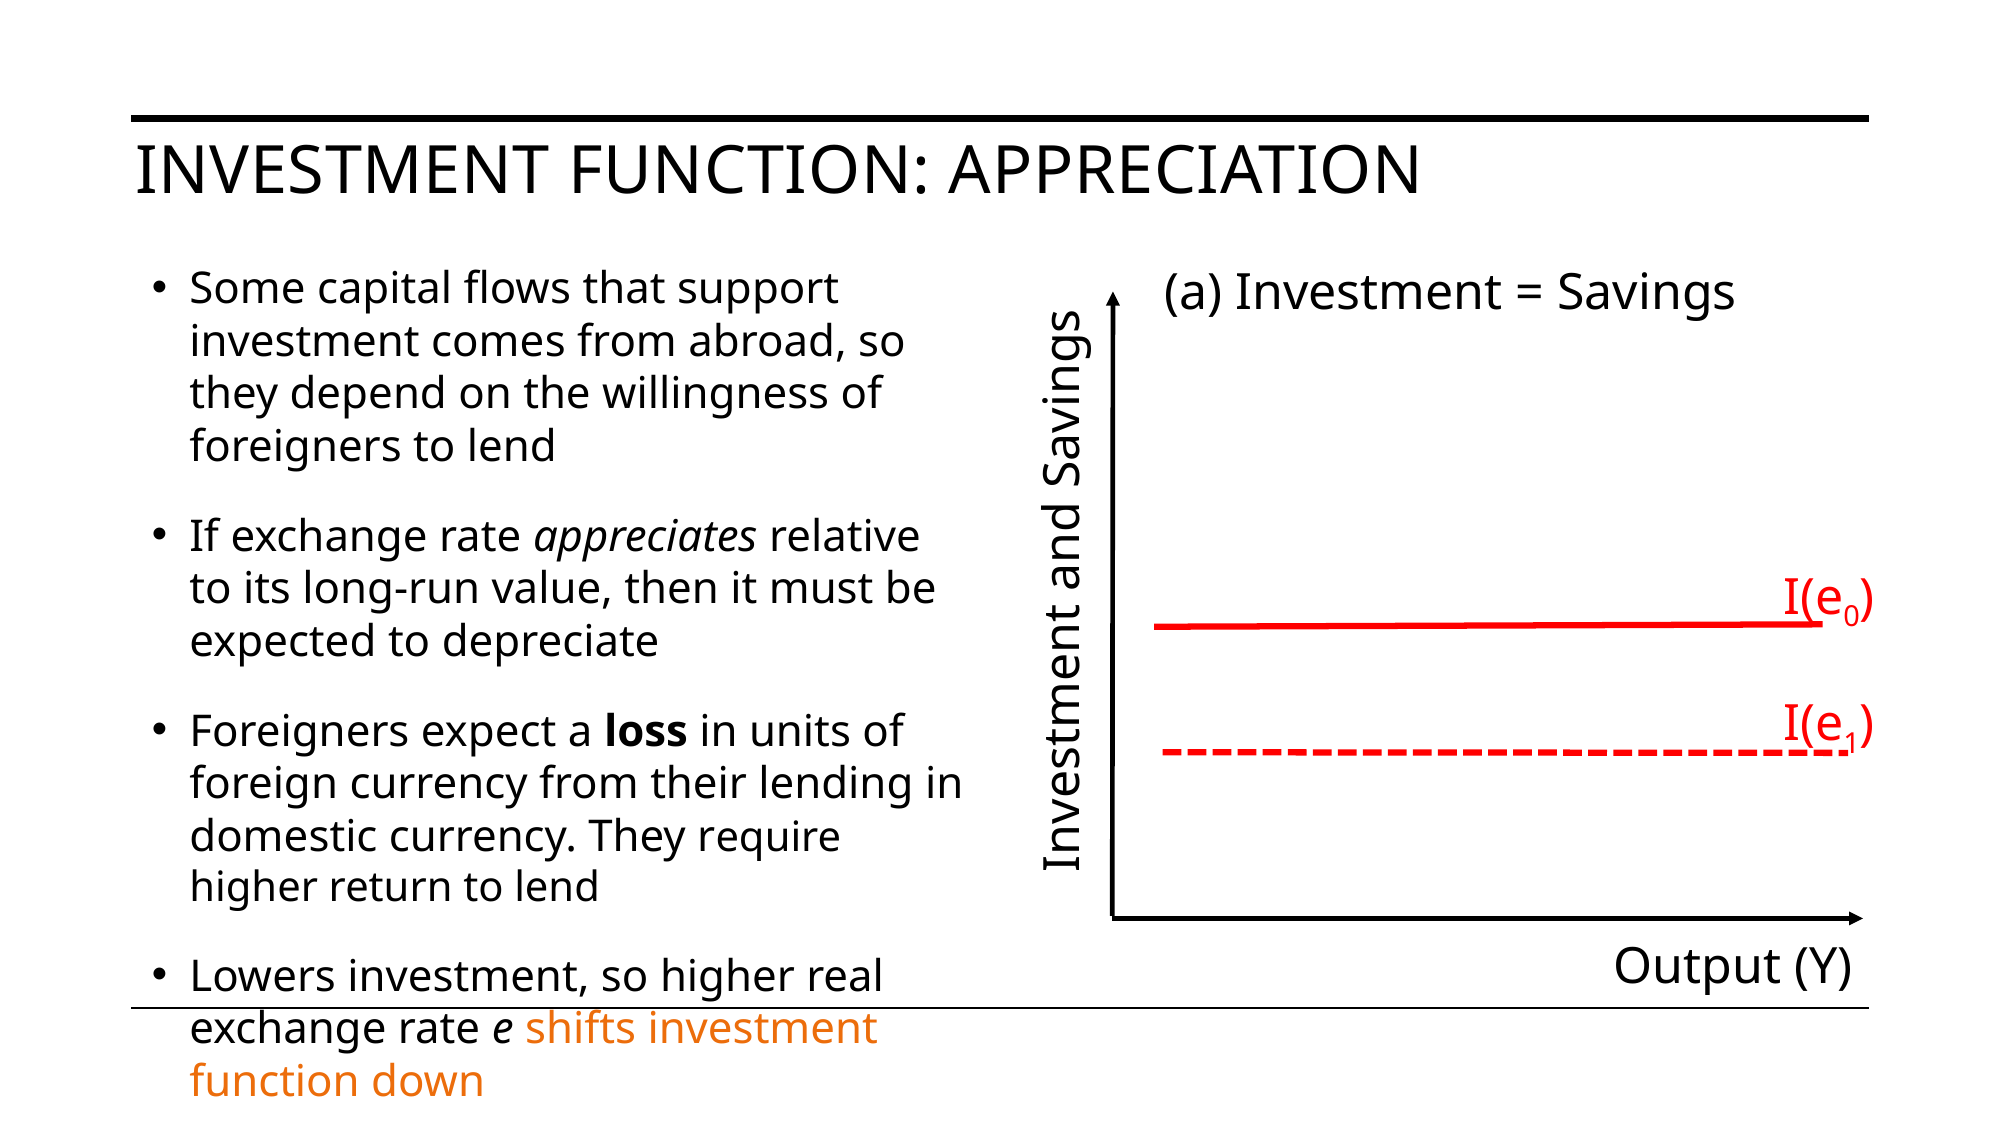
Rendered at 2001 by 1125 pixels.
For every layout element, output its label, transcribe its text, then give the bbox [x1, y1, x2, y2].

text_box Output (Y) [1606, 926, 1861, 1002]
text_box Investment and Savings [1021, 301, 1097, 880]
text_box [1106, 291, 1120, 916]
text_box I(e0) [1775, 556, 1883, 640]
title Investment function: appreciation [120, 119, 1846, 337]
text_box I(e1) [1775, 683, 1883, 767]
text_box (a) Investment = Savings [1156, 252, 1745, 328]
list Some capital flows that support investment comes from abroad, so they depend on the willingness of foreigners to lend If exchange rate appreciates relative to its long-run value, then it must be expected to depreciate Foreigners expect a loss in units of foreign currency from their lending in domestic currency. They require higher return to lend Lowers investment, so higher real exchange rate e shifts investment function down [136, 252, 990, 985]
text_box [1112, 912, 1864, 925]
